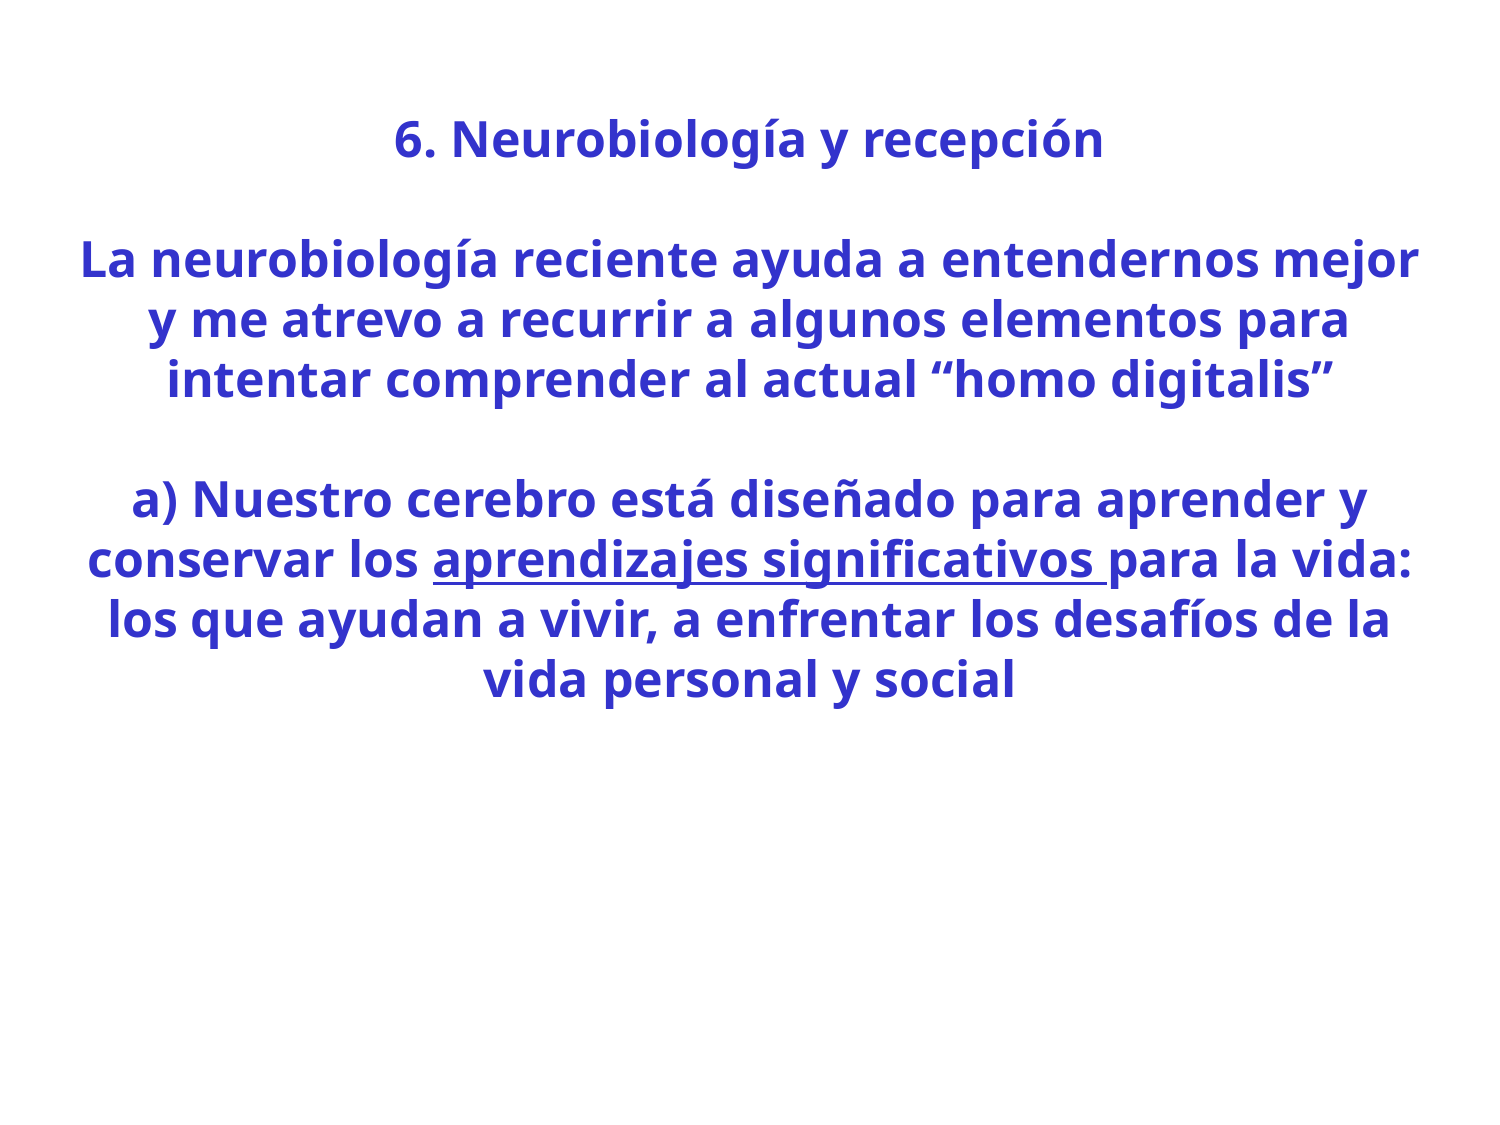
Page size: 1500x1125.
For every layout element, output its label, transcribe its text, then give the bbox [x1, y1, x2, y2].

text_box 6. Neurobiología y recepción La neurobiología reciente ayuda a entendernos mejor y me atrevo a recurrir a algunos elementos para intentar comprender al actual “homo digitalis” a) Nuestro cerebro está diseñado para aprender y conservar los aprendizajes significativos para la vida: los que ayudan a vivir, a enfrentar los desafíos de la vida personal y social [53, 100, 1447, 716]
